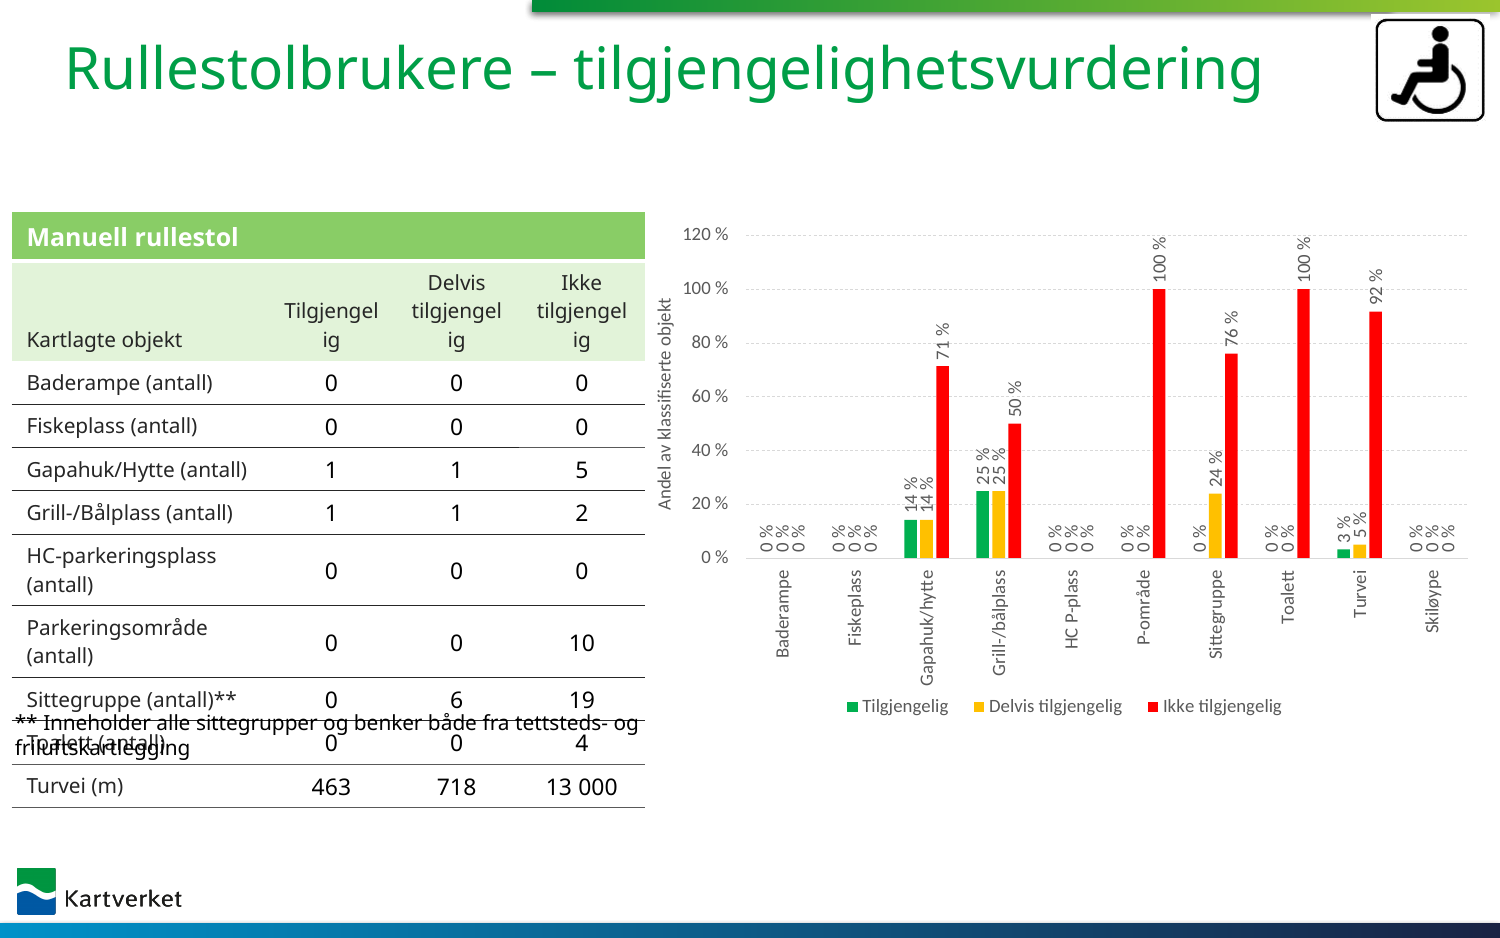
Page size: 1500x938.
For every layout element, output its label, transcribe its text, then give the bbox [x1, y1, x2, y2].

table_cell 0 [269, 606, 394, 677]
table_cell 1 [394, 448, 519, 490]
table_cell 718 [394, 768, 519, 807]
table_cell 13 000 [519, 768, 645, 807]
table_cell Parkeringsområde (antall) [12, 606, 269, 677]
table_cell Grill-/Bålplass (antall) [12, 491, 269, 534]
table_cell 0 [269, 361, 394, 404]
table_cell 2 [519, 491, 638, 534]
table_cell 1 [394, 491, 519, 534]
table_cell 0 [519, 535, 638, 605]
table_cell 0 [519, 361, 638, 404]
picture [643, 218, 1480, 728]
table_cell Sittegruppe (antall)** [12, 678, 269, 702]
table_cell 0 [394, 361, 519, 404]
table_cell 19 [519, 678, 638, 702]
table_cell Ikke tilgjengelig [519, 263, 638, 361]
table_cell Delvis tilgjengelig [394, 263, 519, 361]
table_cell Gapahuk/Hytte (antall) [12, 448, 269, 490]
table_cell 0 [269, 405, 394, 447]
picture [1371, 13, 1491, 127]
table_cell 10 [519, 606, 638, 677]
table_cell 6 [394, 678, 519, 702]
table_cell Baderampe (antall) [12, 361, 269, 404]
table_cell 1 [269, 448, 394, 490]
table_cell 1 [269, 491, 394, 534]
text_box Rullestolbrukere – tilgjengelighetsvurdering [49, 12, 1372, 109]
table_cell Tilgjengelig [269, 263, 394, 361]
table_cell 0 [519, 405, 638, 447]
table_cell 0 [394, 535, 519, 605]
table_cell HC-parkeringsplass (antall) [12, 535, 269, 605]
table_cell 0 [394, 606, 519, 677]
table_cell 0 [394, 405, 519, 447]
table_cell 5 [519, 448, 638, 490]
table_cell Fiskeplass (antall) [12, 405, 269, 447]
table_cell 0 [269, 535, 394, 605]
table_cell Turvei (m) [12, 768, 269, 807]
text_box ** Inneholder alle sittegrupper og benker både fra tettsteds- og friluftskartlegging [0, 702, 745, 768]
table_cell 463 [269, 768, 394, 807]
table_header Manuell rullestol [12, 212, 645, 259]
table_cell 0 [269, 678, 394, 702]
table_cell Kartlagte objekt [12, 263, 269, 361]
